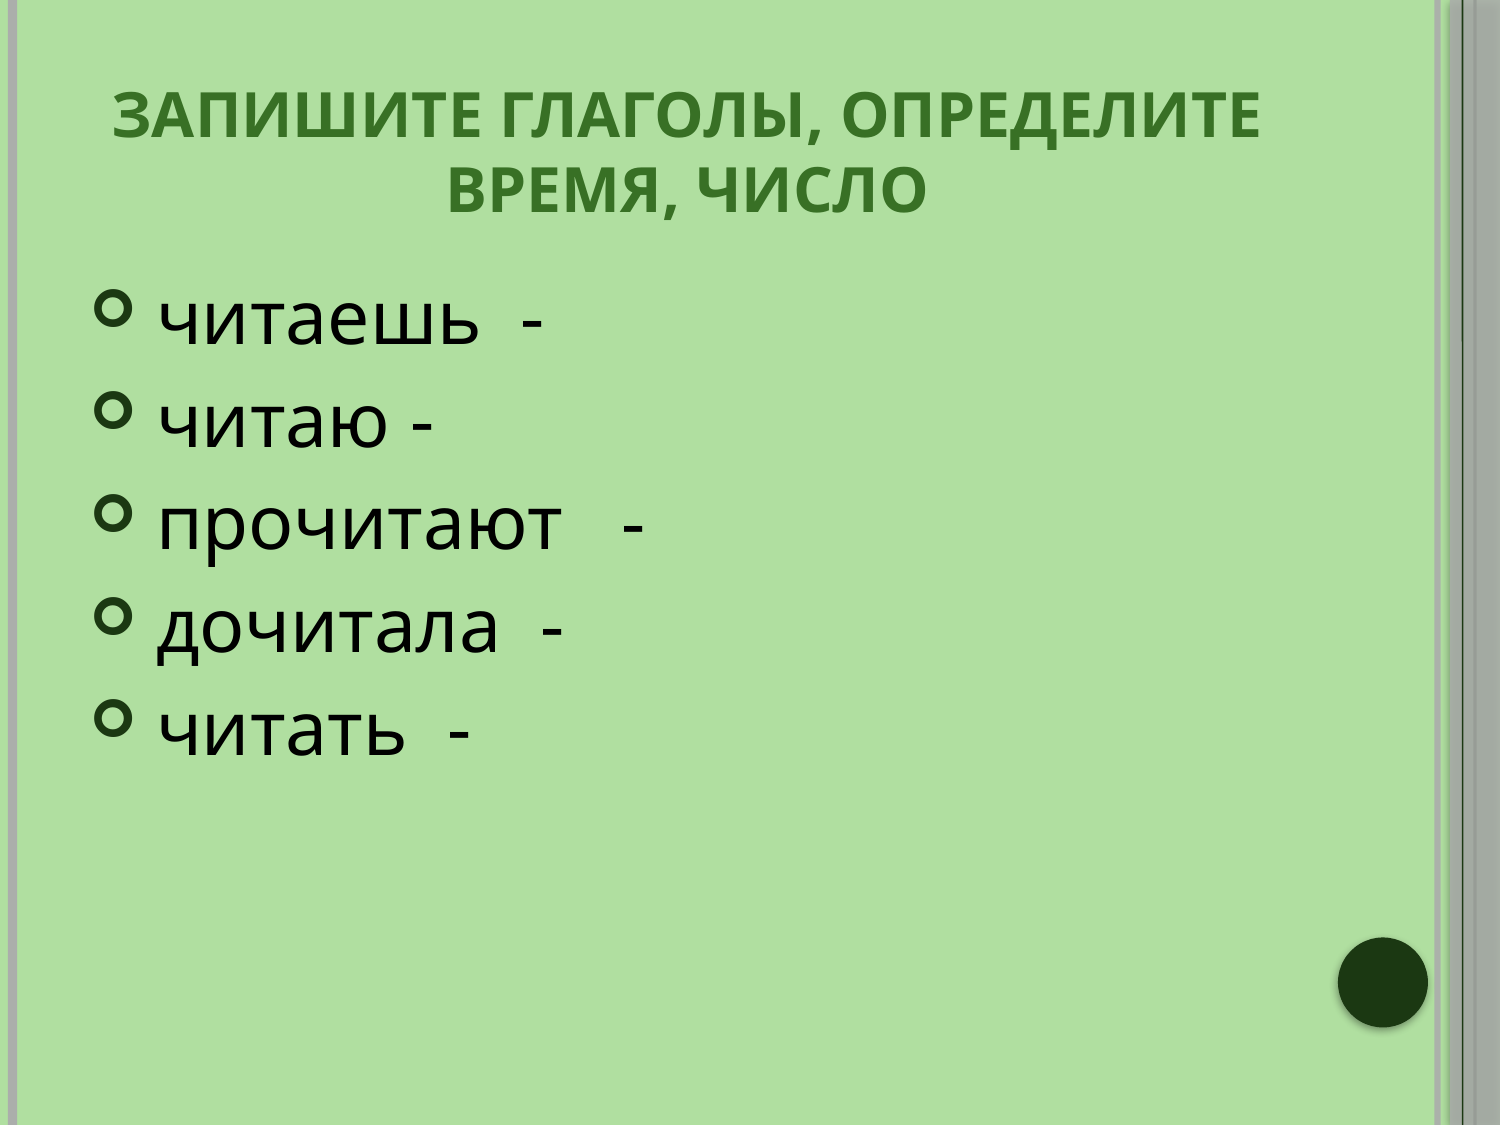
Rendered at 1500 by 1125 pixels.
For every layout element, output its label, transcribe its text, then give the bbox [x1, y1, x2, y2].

title Запишите глаголы, определите время, число [75, 45, 1300, 233]
text_box читаешь - читаю - прочитают - дочитала - читать - [75, 262, 1388, 1005]
